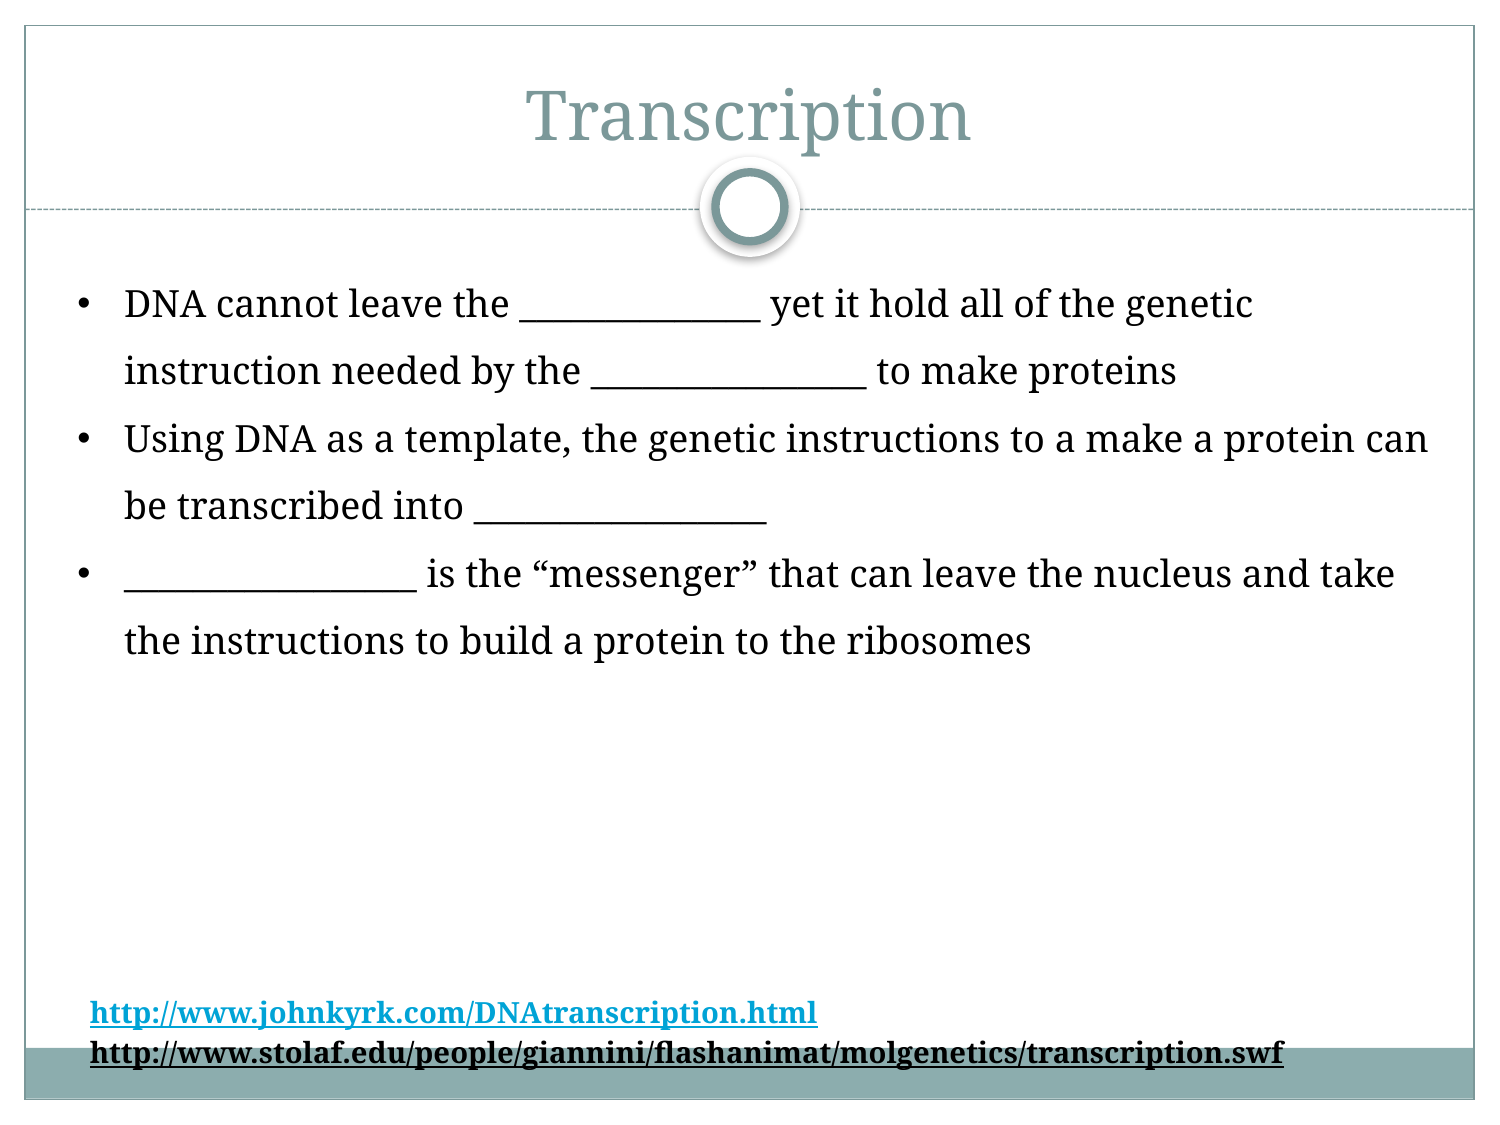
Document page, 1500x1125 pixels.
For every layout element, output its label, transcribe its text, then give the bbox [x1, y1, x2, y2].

text_box DNA cannot leave the ______________ yet it hold all of the genetic instruction needed by the ________________ to make proteins Using DNA as a template, the genetic instructions to a make a protein can be transcribed into _________________ _________________ is the “messenger” that can leave the nucleus and take the instructions to build a protein to the ribosomes [62, 249, 1463, 670]
text_box http://www.johnkyrk.com/DNAtranscription.html http://www.stolaf.edu/people/giannini/flashanimat/molgenetics/transcription.swf [74, 987, 1425, 1117]
title Transcription [49, 37, 1450, 162]
